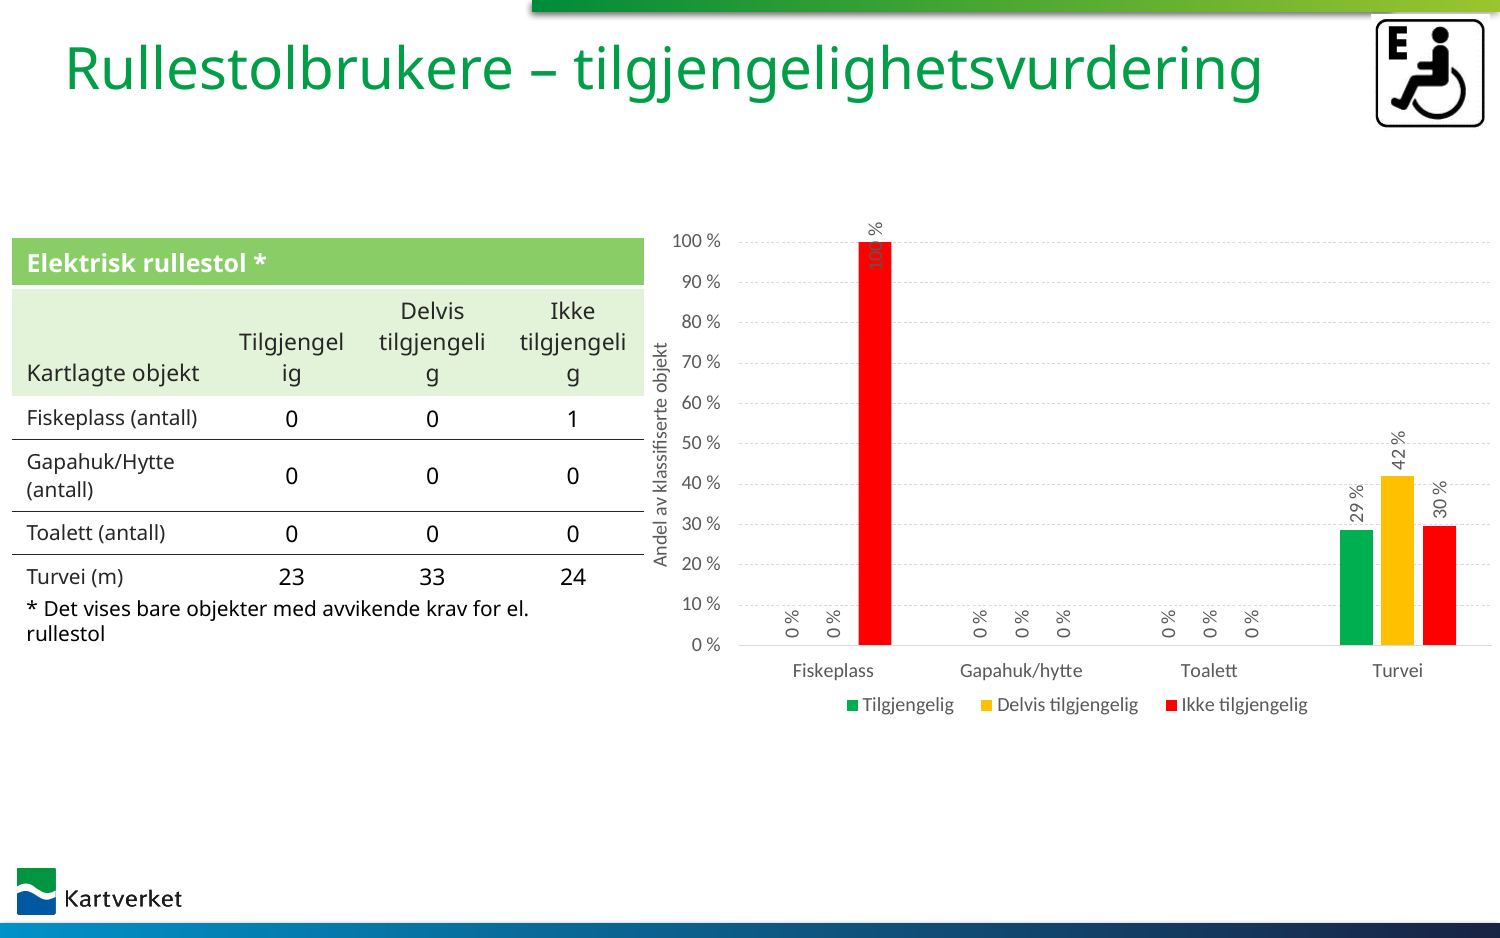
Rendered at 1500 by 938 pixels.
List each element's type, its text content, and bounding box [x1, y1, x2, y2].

table_cell Gapahuk/Hytte (antall) [12, 440, 222, 511]
table_cell Delvis tilgjengelig [362, 289, 503, 396]
text_box * Det vises bare objekter med avvikende krav for el. rullestol [11, 588, 597, 653]
text_box Rullestolbrukere – tilgjengelighetsvurdering [49, 12, 1372, 109]
table_cell 33 [362, 555, 503, 588]
table_cell Ikke tilgjengelig [503, 289, 638, 396]
table_cell 0 [503, 512, 638, 554]
table_cell 0 [362, 440, 503, 511]
table_cell 24 [503, 555, 638, 598]
table_cell Fiskeplass (antall) [12, 396, 222, 439]
table_cell Turvei (m) [12, 555, 222, 588]
table_cell 0 [222, 440, 362, 511]
picture [643, 218, 1500, 728]
table_cell 0 [362, 512, 503, 554]
table_cell Kartlagte objekt [12, 289, 222, 396]
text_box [1371, 13, 1491, 133]
table_cell Toalett (antall) [12, 512, 222, 554]
table_cell 0 [222, 396, 362, 439]
table_cell 0 [222, 512, 362, 554]
table_header Elektrisk rullestol * [12, 238, 638, 285]
table_cell Tilgjengelig [222, 289, 362, 396]
table_cell 0 [362, 396, 503, 439]
table_cell 1 [503, 396, 638, 439]
table_cell 0 [503, 440, 638, 511]
table_cell 23 [222, 555, 362, 588]
